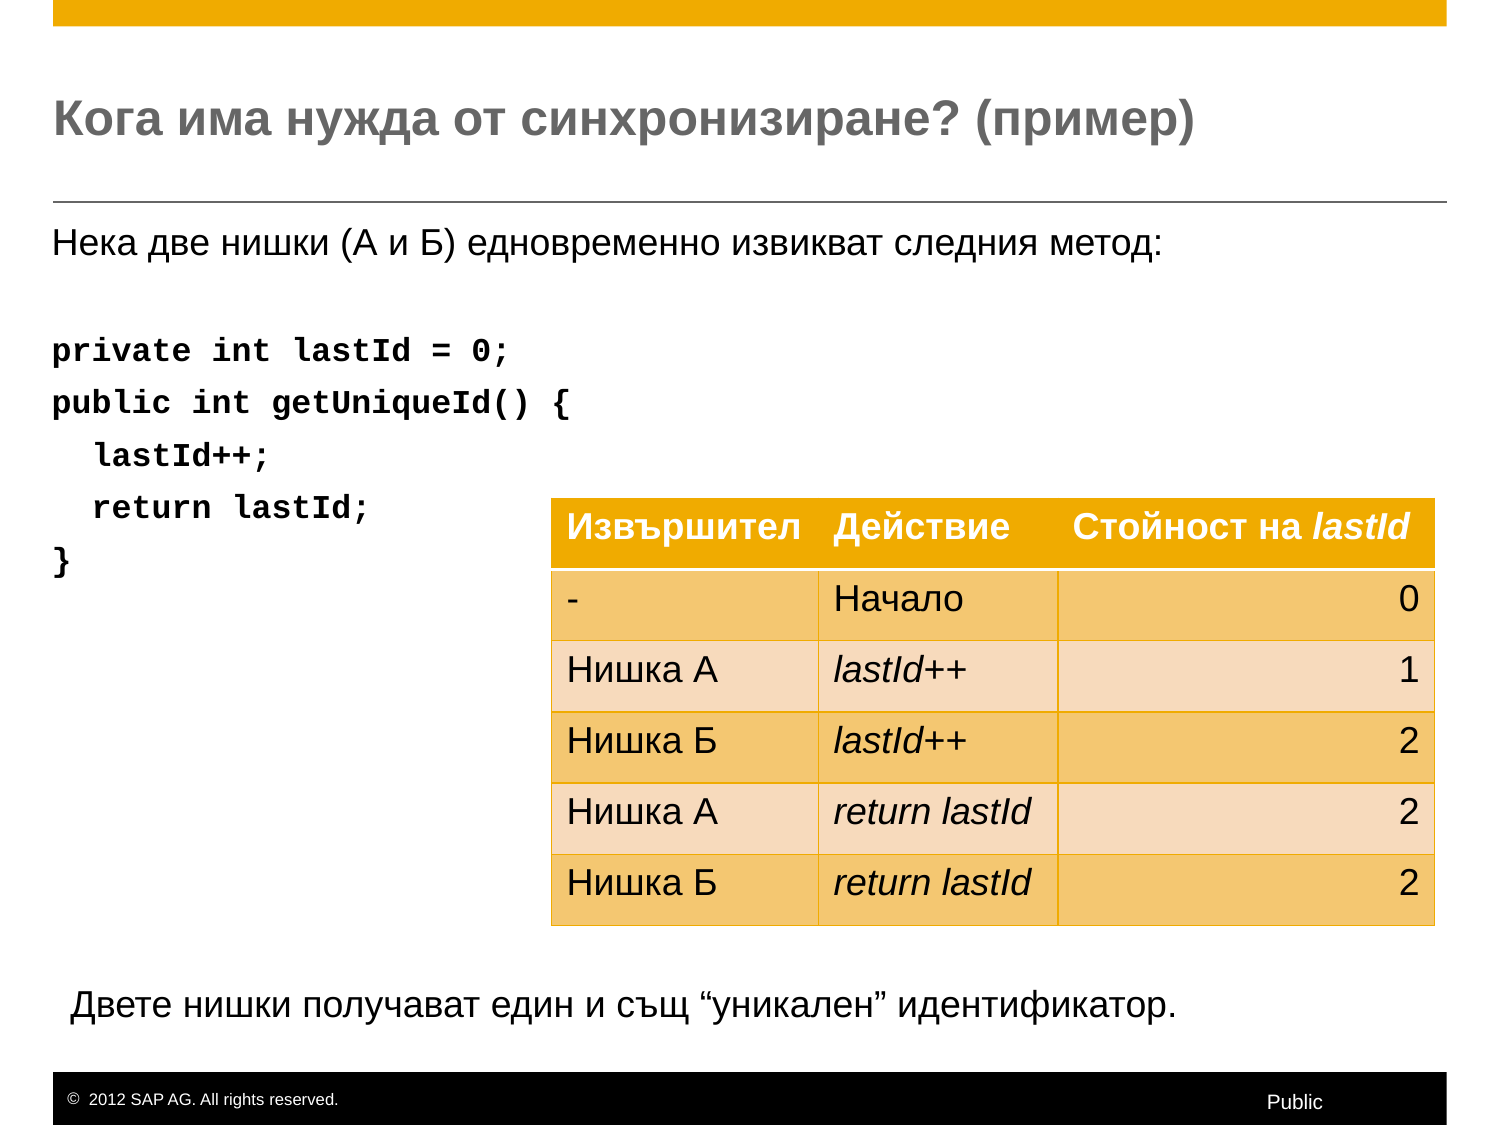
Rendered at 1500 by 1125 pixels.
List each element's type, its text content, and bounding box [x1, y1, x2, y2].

table_cell Нишка А [552, 784, 818, 854]
table_cell 2 [1059, 784, 1434, 854]
title Кога има нужда от синхронизиране? (пример) [53, 53, 1447, 178]
table_cell return lastId [819, 784, 1057, 854]
table_cell 1 [1059, 641, 1434, 711]
table_cell Нишка А [552, 641, 818, 711]
text_box Двете нишки получават един и същ “уникален” идентификатор. [70, 980, 1432, 1039]
table_cell Нишка Б [552, 855, 818, 925]
table_cell lastId++ [819, 713, 1057, 782]
table_header Действие [819, 499, 1057, 568]
table_cell 2 [1059, 855, 1434, 925]
table_cell 2 [1059, 713, 1434, 782]
table_cell 0 [1059, 571, 1434, 640]
table_cell Начало [819, 571, 1057, 640]
table_cell Нишка Б [552, 713, 818, 782]
list Нека две нишки (А и Б) едновременно извикват следния метод: private int lastId = 0; public int getUniqueId() { lastId++; return lastId; } [51, 217, 1443, 939]
table_cell - [552, 571, 818, 640]
table_cell lastId++ [819, 641, 1057, 711]
table_cell return lastId [819, 855, 1057, 925]
table_header Извършител [552, 499, 818, 568]
table_header Стойност на lastId [1059, 499, 1434, 568]
